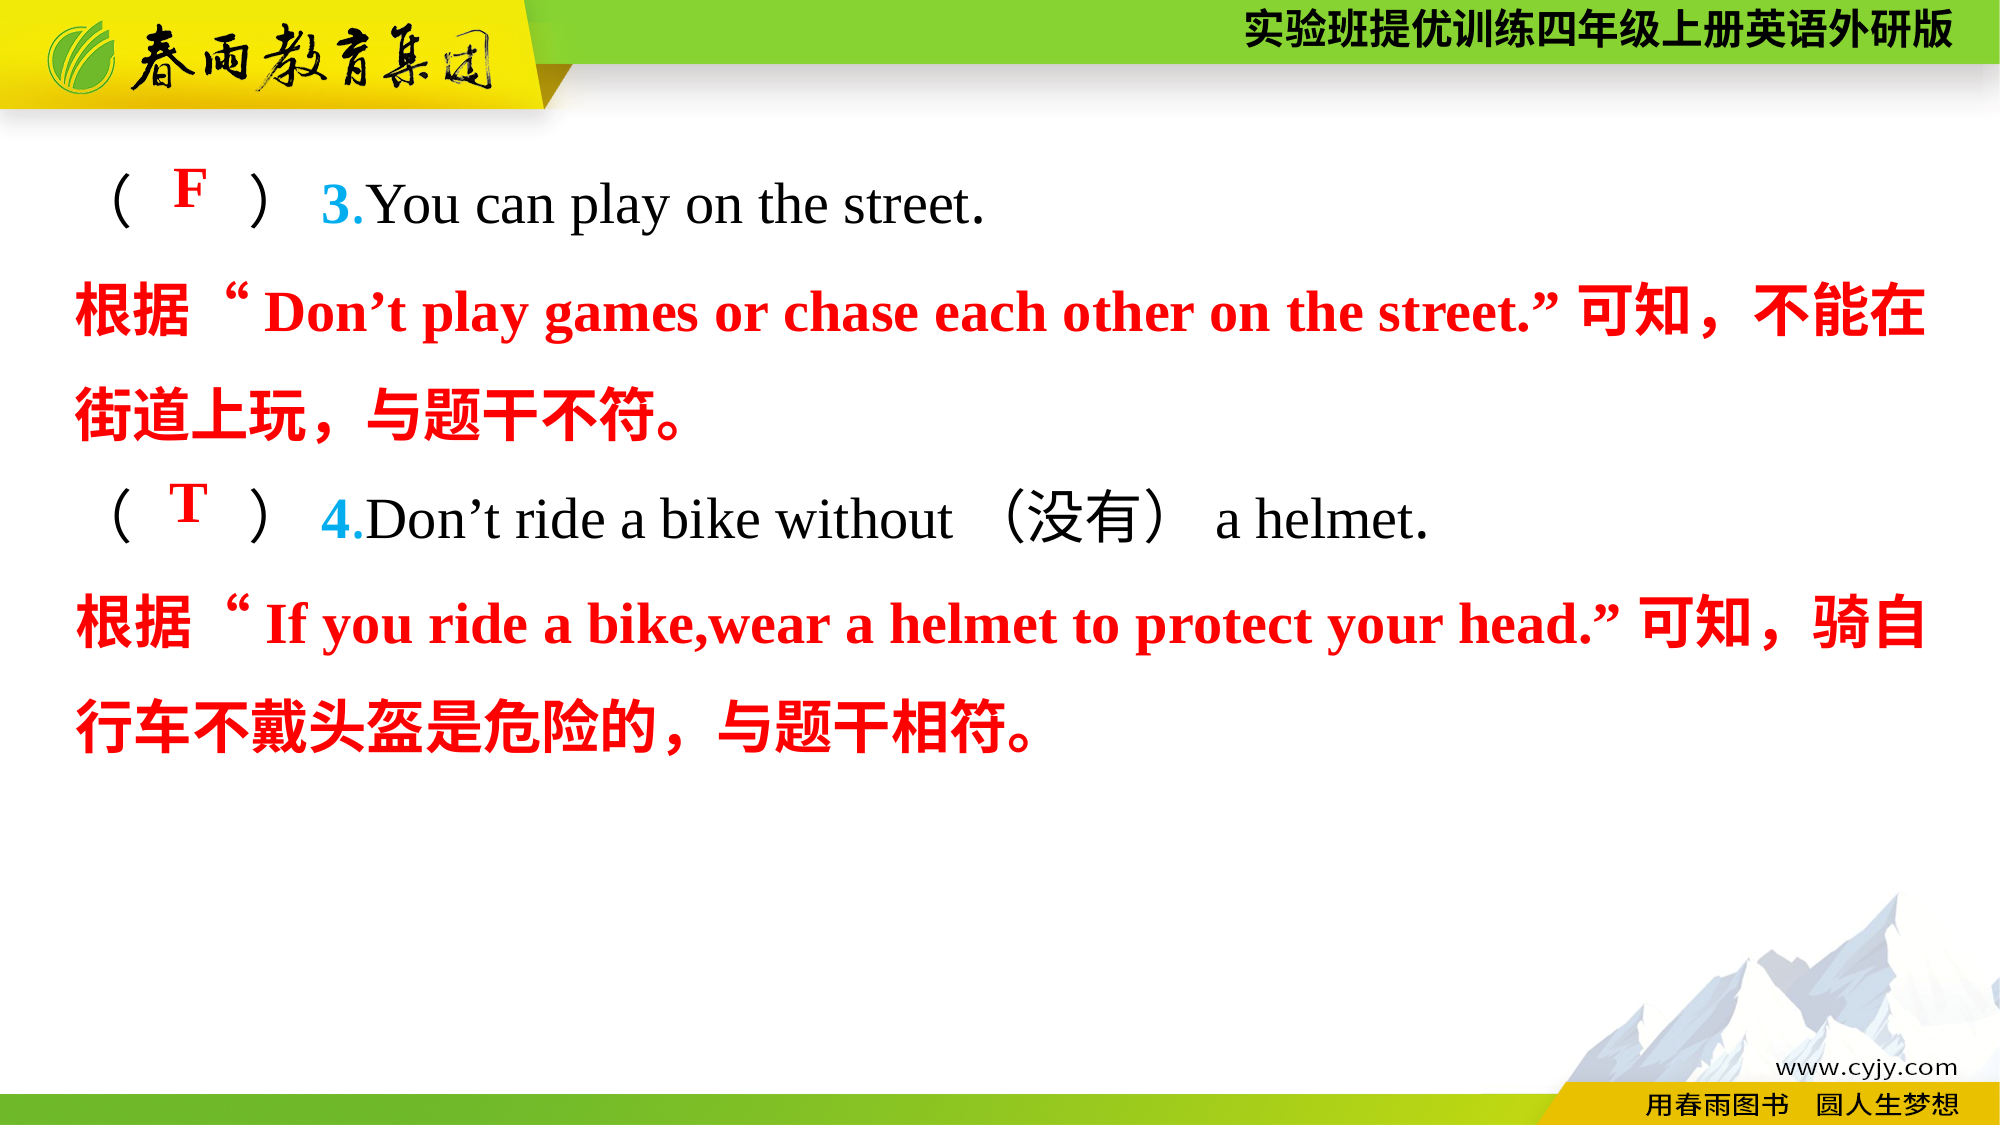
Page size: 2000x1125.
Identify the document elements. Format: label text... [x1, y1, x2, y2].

text_box F [158, 141, 224, 227]
text_box 根据“Don’t play games or chase each other on the street.”可知，不能在街道上玩，与题干不符。 [59, 230, 1944, 456]
picture [0, 0, 2000, 1125]
list （ ）3.You can play on the street. （ ）4.Don’t ride a bike without（没有）a helmet. [59, 122, 1944, 230]
text_box T [154, 456, 223, 542]
text_box 根据“If you ride a bike,wear a helmet to protect your head.”可知，骑自行车不戴头盔是危险的，与题干相符。 [60, 543, 1945, 769]
list （ ）3.You can play on the street. （ ）4.Don’t ride a bike without（没有）a helmet. [59, 456, 1944, 562]
